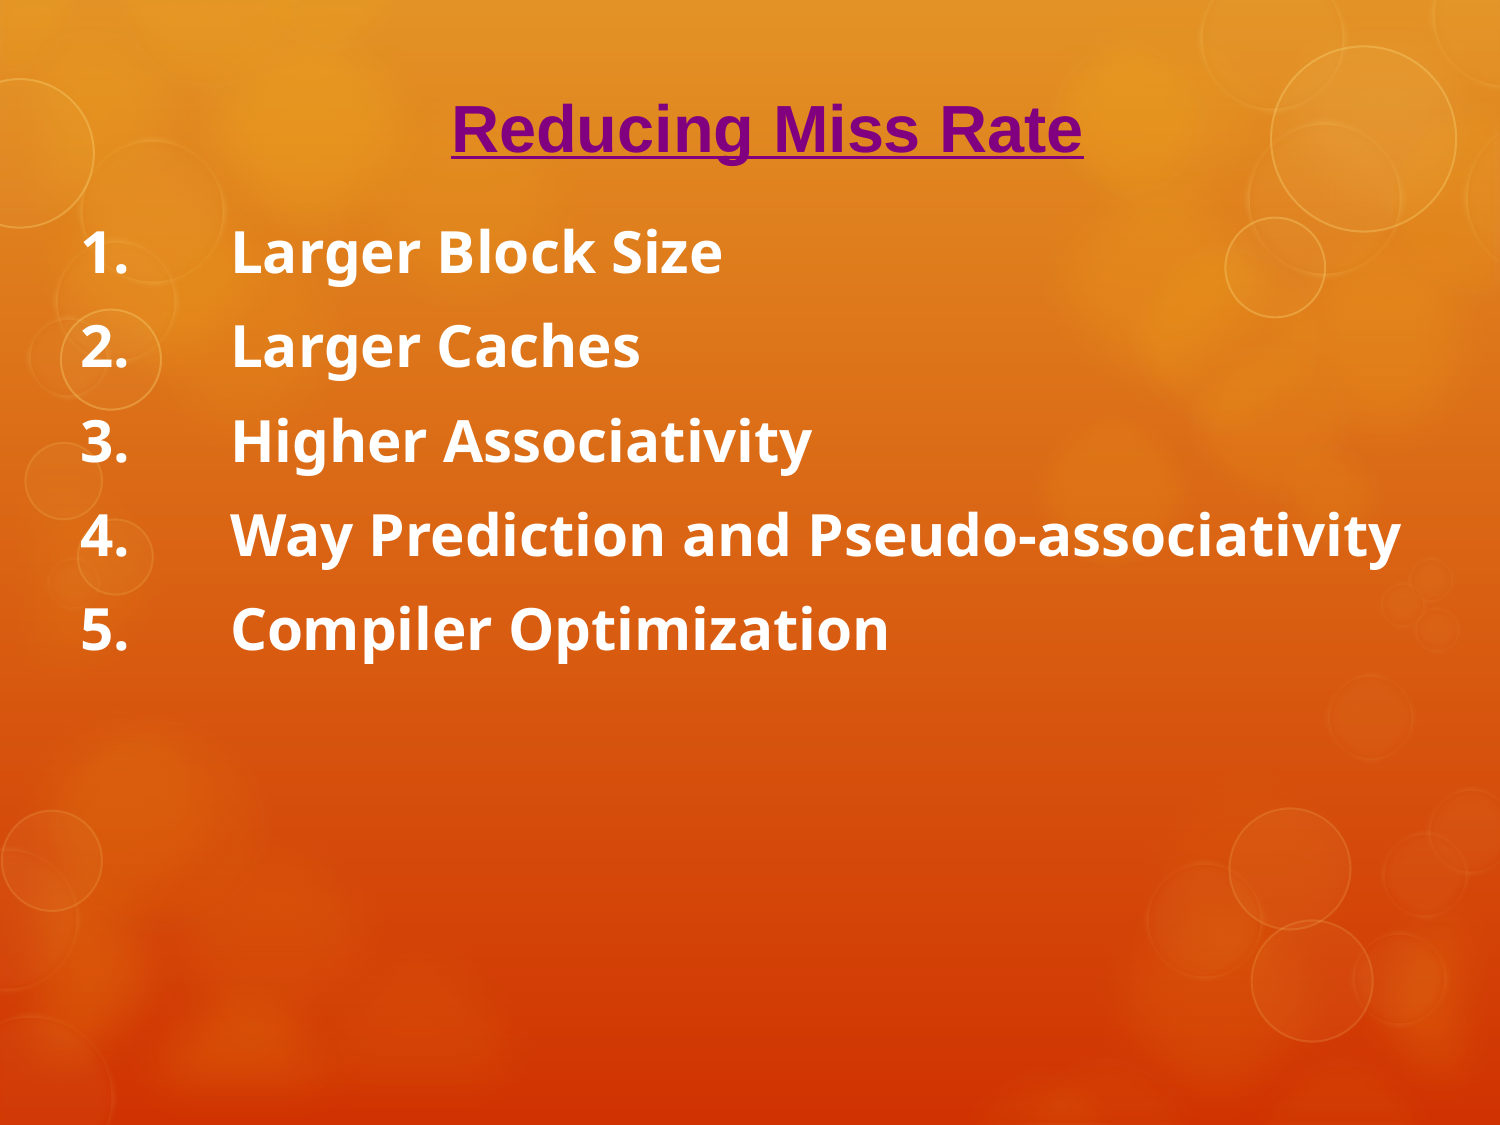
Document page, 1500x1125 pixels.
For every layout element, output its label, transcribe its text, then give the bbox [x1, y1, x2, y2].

list 1. Larger Block Size 2. Larger Caches 3. Higher Associativity 4. Way Prediction and Pseudo-associativity 5. Compiler Optimization [64, 208, 1471, 1024]
text_box Reducing Miss Rate [17, 78, 1500, 173]
